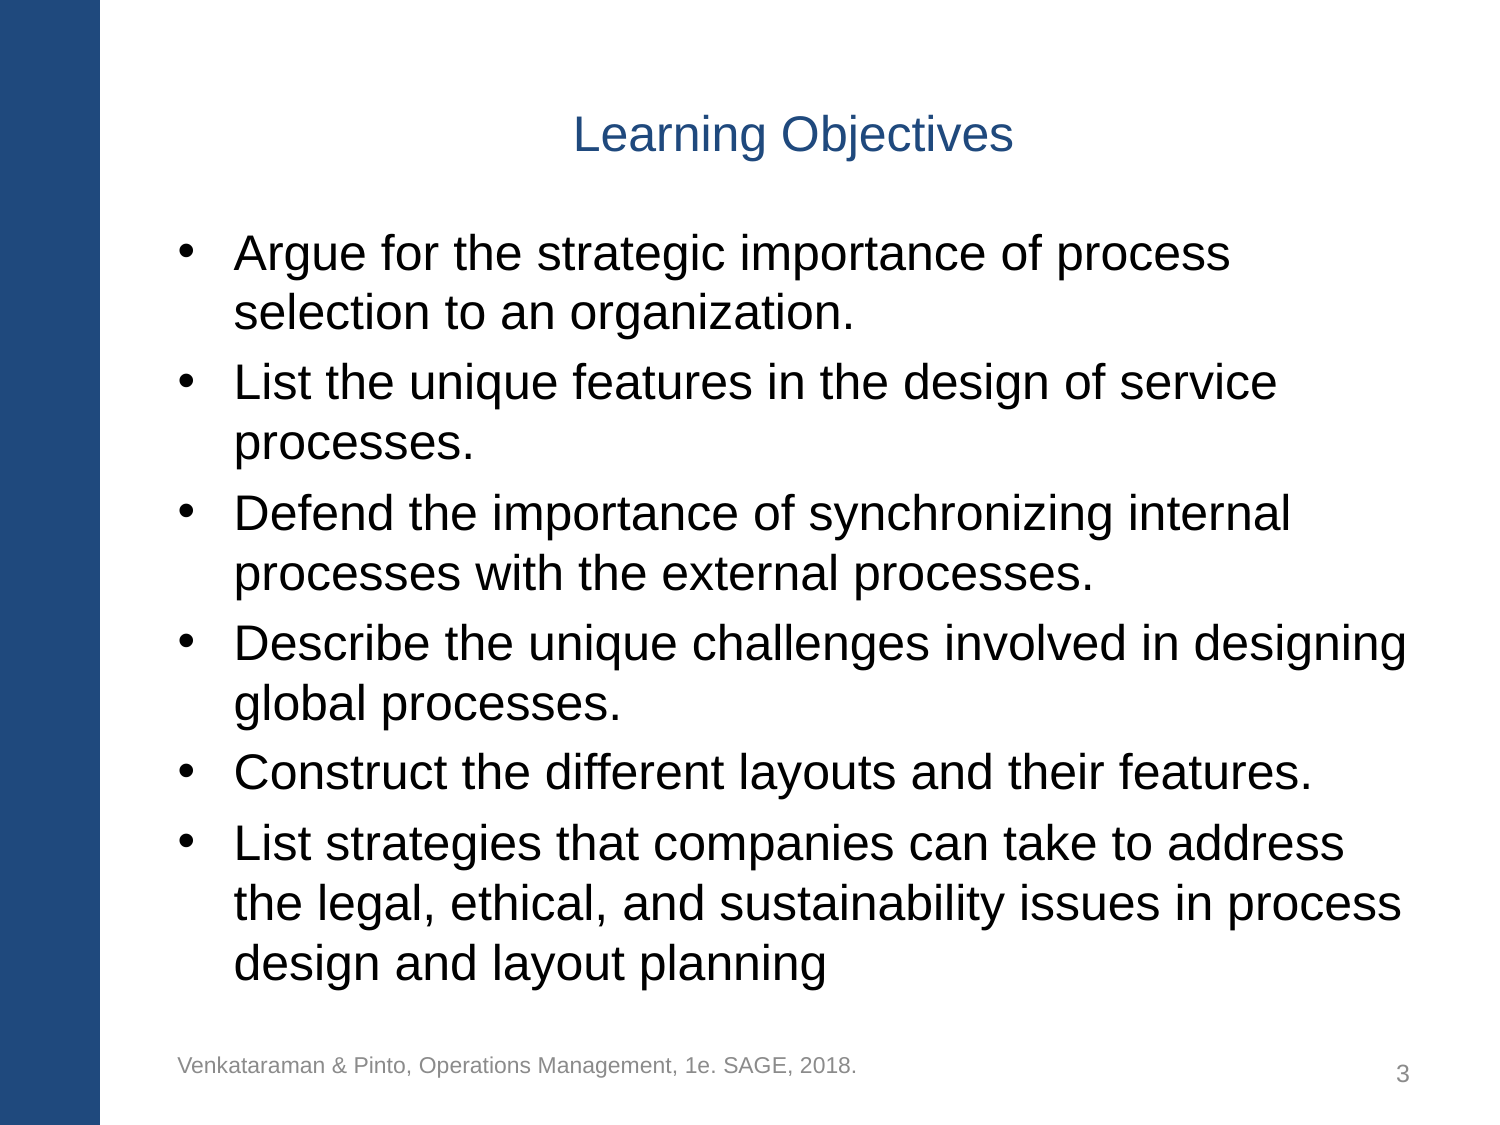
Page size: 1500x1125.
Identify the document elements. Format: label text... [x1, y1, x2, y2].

slide_number 3 [1350, 1042, 1425, 1103]
title Learning Objectives [162, 37, 1425, 212]
list Argue for the strategic importance of process selection to an organization. List the unique features in the design of service processes. Defend the importance of synchronizing internal processes with the external processes. Describe the unique challenges involved in designing global processes. Construct the different layouts and their features. List strategies that companies can take to address the legal, ethical, and sustainability issues in process design and layout planning [162, 212, 1425, 1013]
footer Venkataraman & Pinto, Operations Management, 1e. SAGE, 2018. [162, 1042, 1313, 1103]
